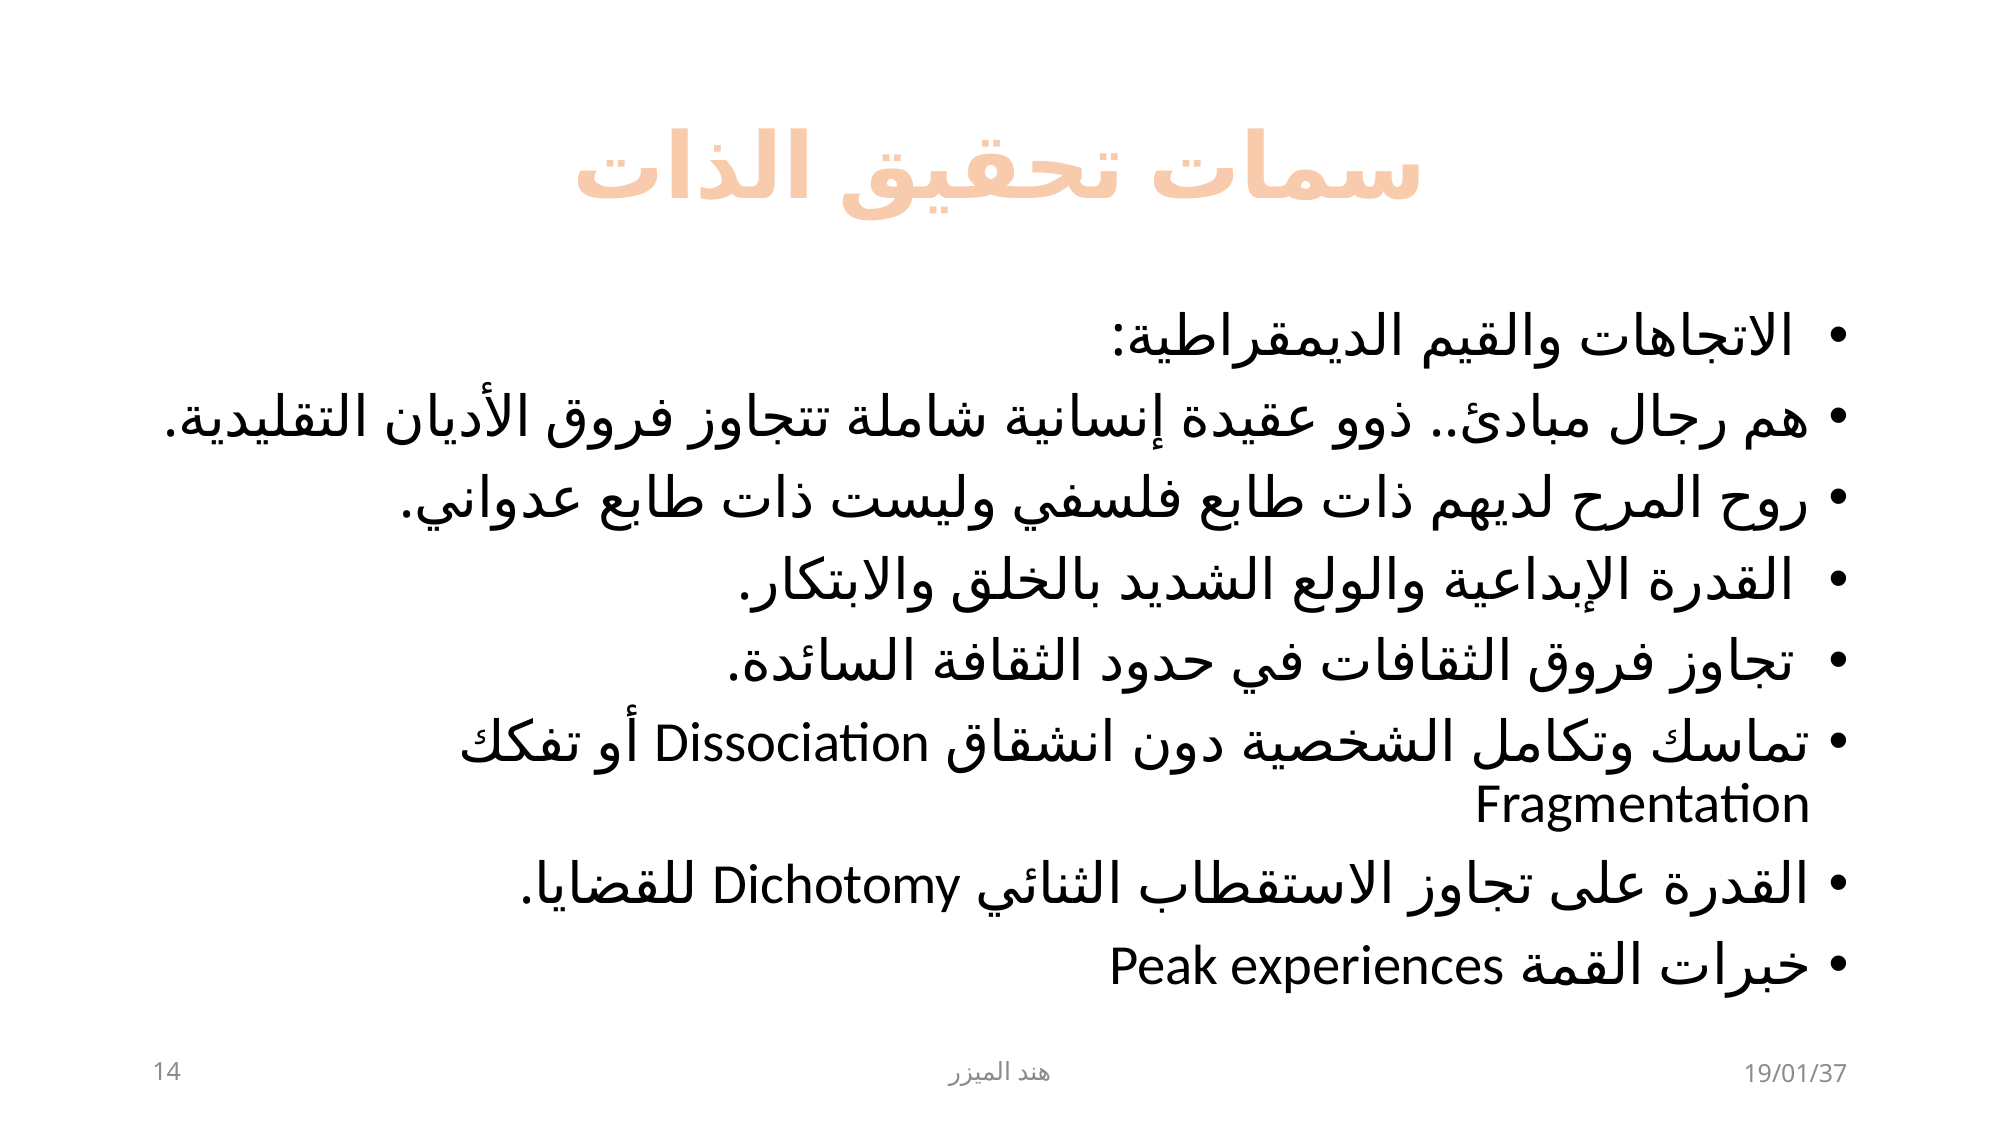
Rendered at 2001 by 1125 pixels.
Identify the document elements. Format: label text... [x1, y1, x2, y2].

footer هند الميزر [662, 1042, 1338, 1103]
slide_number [1412, 1042, 1863, 1103]
slide_number 14 [137, 1042, 588, 1103]
title سمات تحقيق الذات [137, 59, 1863, 278]
list الاتجاهات والقيم الديمقراطية: هم رجال مبادئ.. ذوو عقيدة إنسانية شاملة تتجاوز فروق الأديان التقليدية. روح المرح لديهم ذات طابع فلسفي وليست ذات طابع عدواني. القدرة الإبداعية والولع الشديد بالخلق والابتكار. تجاوز فروق الثقافات في حدود الثقافة السائدة. تماسك وتكامل الشخصية دون انشقاق Dissociation أو تفكك Fragmentation القدرة على تجاوز الاستقطاب الثنائي Dichotomy للقضايا. خبرات القمة Peak experiences [137, 299, 1863, 1014]
